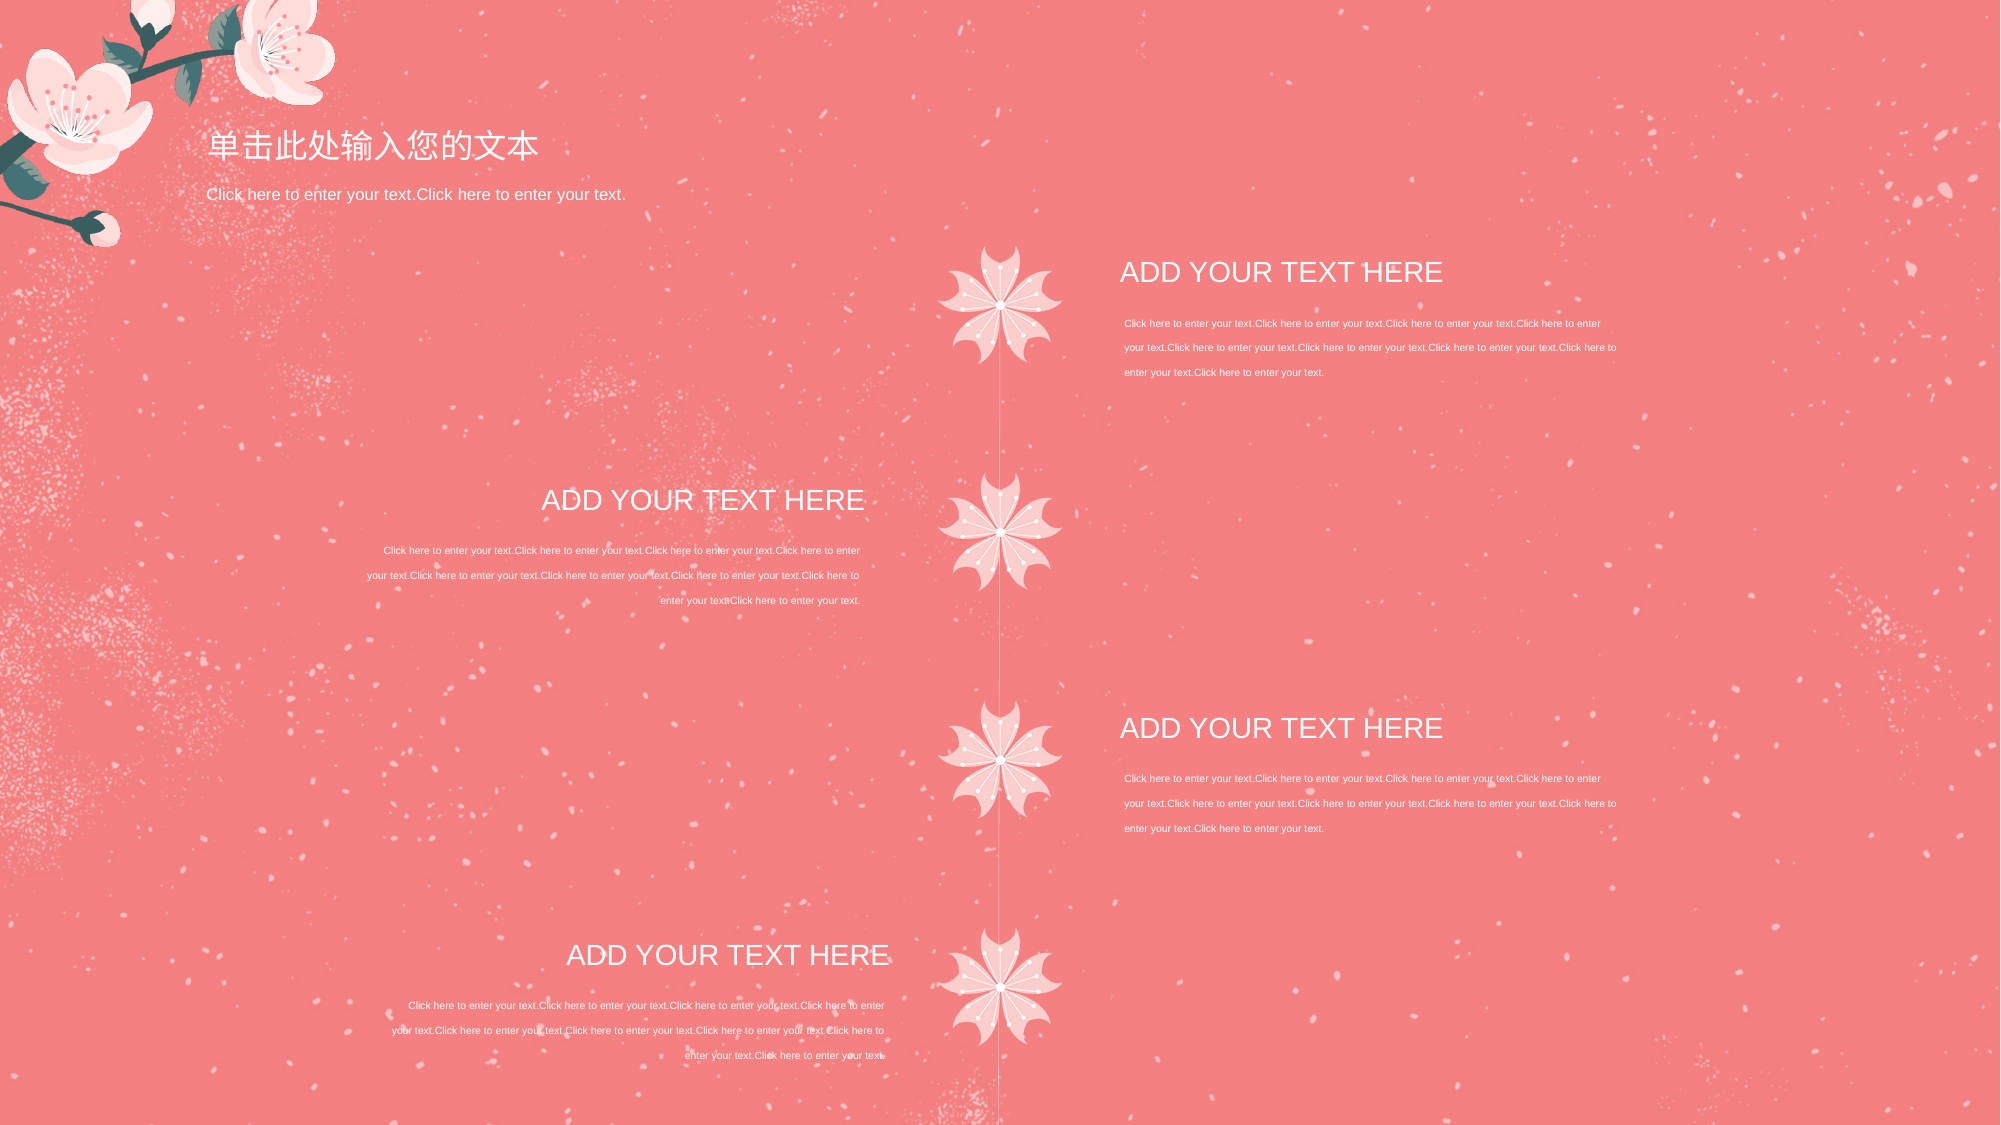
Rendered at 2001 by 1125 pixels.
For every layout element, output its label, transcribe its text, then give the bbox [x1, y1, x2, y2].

text_box Click here to enter your text.Click here to enter your text.Click here to enter your text.Click here to enter your text.Click here to enter your text.Click here to enter your text.Click here to enter your text.Click here to enter your text.Click here to enter your text. [371, 979, 901, 1069]
text_box ADD YOUR TEXT HERE [551, 928, 905, 979]
text_box Click here to enter your text.Click here to enter your text.Click here to enter your text.Click here to enter your text.Click here to enter your text.Click here to enter your text.Click here to enter your text.Click here to enter your text.Click here to enter your text. [1109, 752, 1639, 843]
text_box ADD YOUR TEXT HERE [1105, 702, 1459, 752]
text_box Click here to enter your text.Click here to enter your text.Click here to enter your text.Click here to enter your text.Click here to enter your text.Click here to enter your text.Click here to enter your text.Click here to enter your text.Click here to enter your text. [346, 524, 877, 614]
text_box Click here to enter your text.Click here to enter your text.Click here to enter your text.Click here to enter your text.Click here to enter your text.Click here to enter your text.Click here to enter your text.Click here to enter your text.Click here to enter your text. [1109, 296, 1639, 387]
picture [0, 0, 2001, 1125]
text_box ADD YOUR TEXT HERE [1105, 246, 1459, 297]
text_box 单击此处输入您的文本 [335, 117, 556, 173]
text_box Click here to enter your text.Click here to enter your text. [335, 166, 642, 211]
text_box ADD YOUR TEXT HERE [526, 473, 881, 524]
